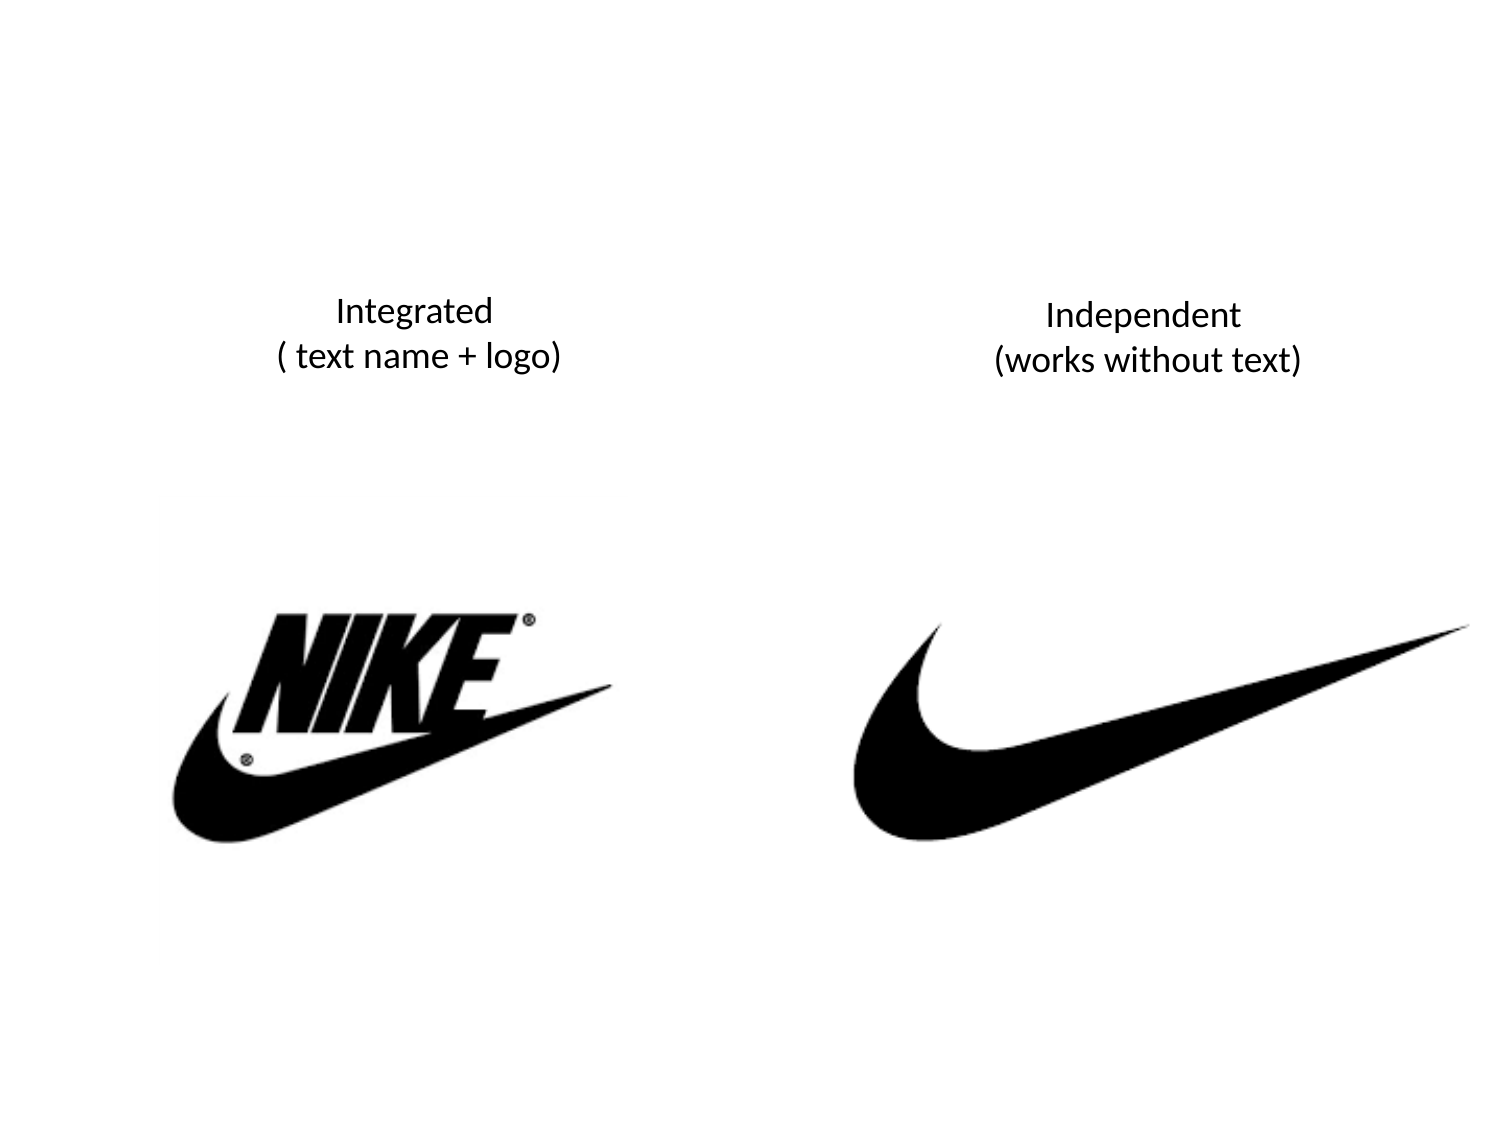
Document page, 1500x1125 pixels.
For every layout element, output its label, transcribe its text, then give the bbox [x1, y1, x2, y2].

picture [815, 562, 1498, 884]
text_box Independent (works without text) [728, 241, 1500, 429]
text_box Integrated ( text name + logo) [0, 236, 839, 425]
picture [158, 495, 628, 965]
